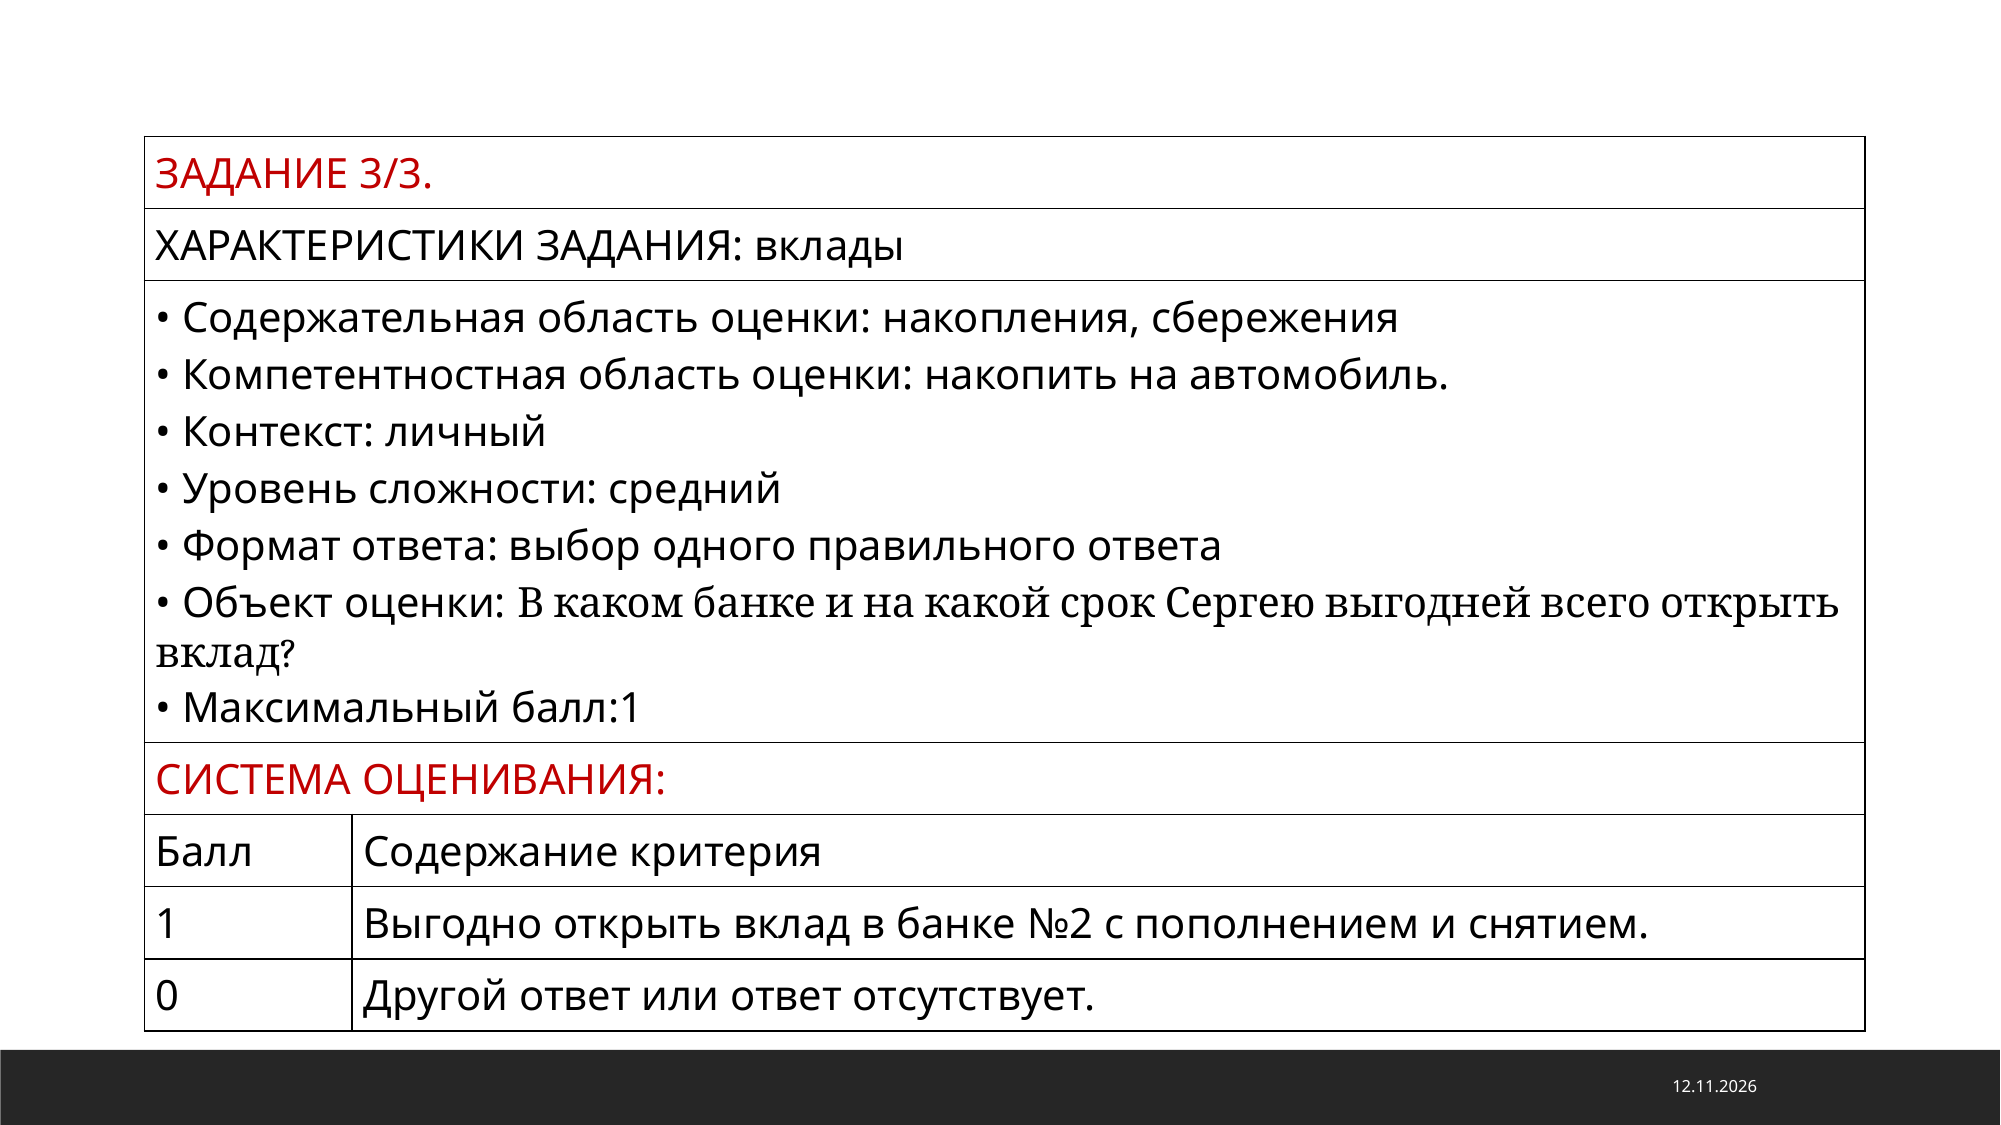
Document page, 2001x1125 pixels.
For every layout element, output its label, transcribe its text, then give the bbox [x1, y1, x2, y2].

table_cell 1 [145, 887, 351, 958]
table_cell СИСТЕМА ОЦЕНИВАНИЯ: [145, 743, 1864, 814]
table_cell ХАРАКТЕРИСТИКИ ЗАДАНИЯ: вклады [145, 209, 1864, 280]
table_cell Выгодно открыть вклад в банке №2 с пополнением и снятием. [353, 887, 1864, 958]
table_header ЗАДАНИЕ 3/3. [145, 137, 1864, 208]
table_cell • Содержательная область оценки: накопления, сбережения • Компетентностная область оценки: накопить на автомобиль. • Контекст: личный • Уровень сложности: средний • Формат ответа: выбор одного правильного ответа • Объект оценки: В каком банке и на какой срок Сергею выгодней всего открыть вклад? • Максимальный балл:1 [145, 281, 1864, 742]
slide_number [1348, 1057, 1773, 1118]
table_cell Содержание критерия [353, 815, 1864, 886]
table_cell Другой ответ или ответ отсутствует. [353, 960, 1864, 1030]
table_cell Балл [145, 815, 351, 886]
table_cell 0 [145, 960, 351, 1030]
